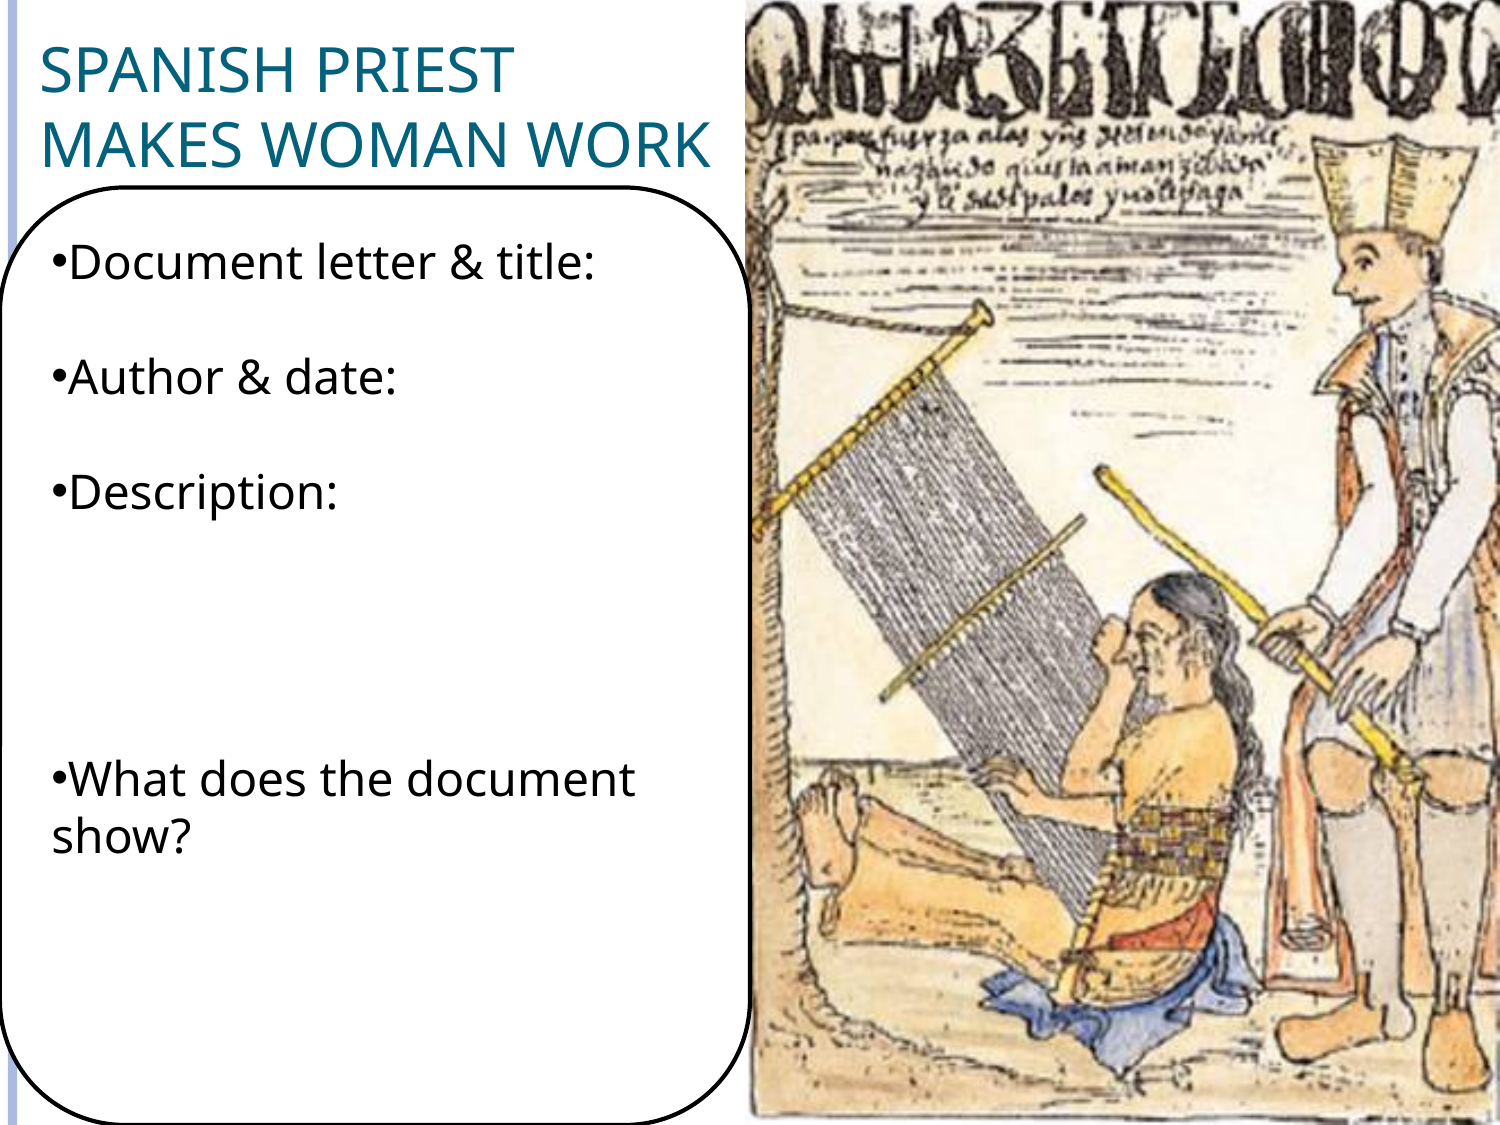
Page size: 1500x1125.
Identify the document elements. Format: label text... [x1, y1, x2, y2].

text_box Document letter & title: Author & date: Description: What does the document show? [0, 185, 739, 1125]
title Spanish Priest Makes Woman Work [24, 12, 739, 188]
picture [744, 0, 1500, 1125]
